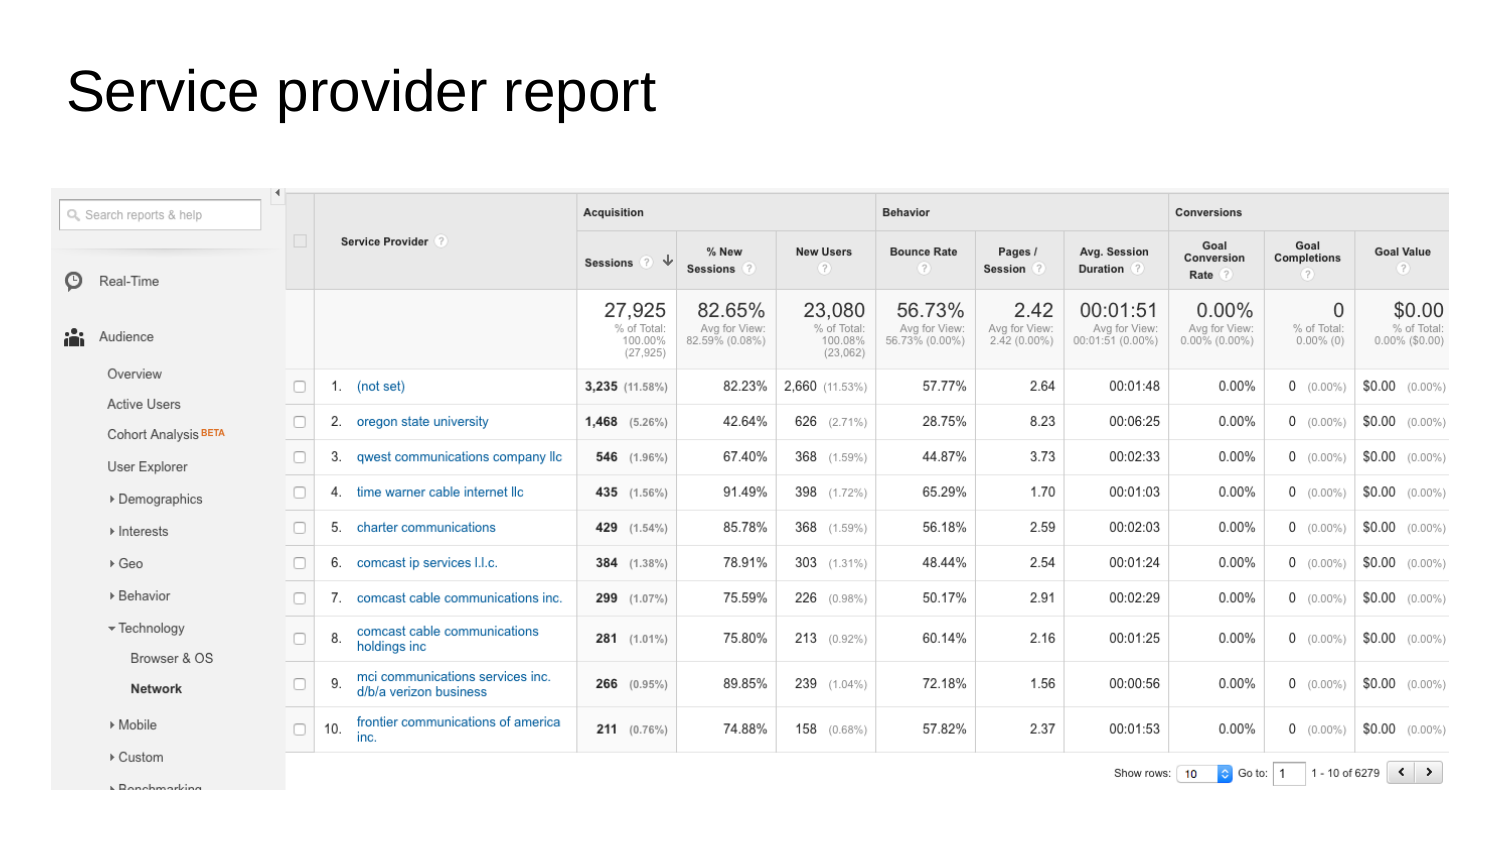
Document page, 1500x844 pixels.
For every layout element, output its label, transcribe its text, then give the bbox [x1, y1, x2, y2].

title Service provider report [51, 38, 1449, 133]
picture [50, 188, 1450, 791]
